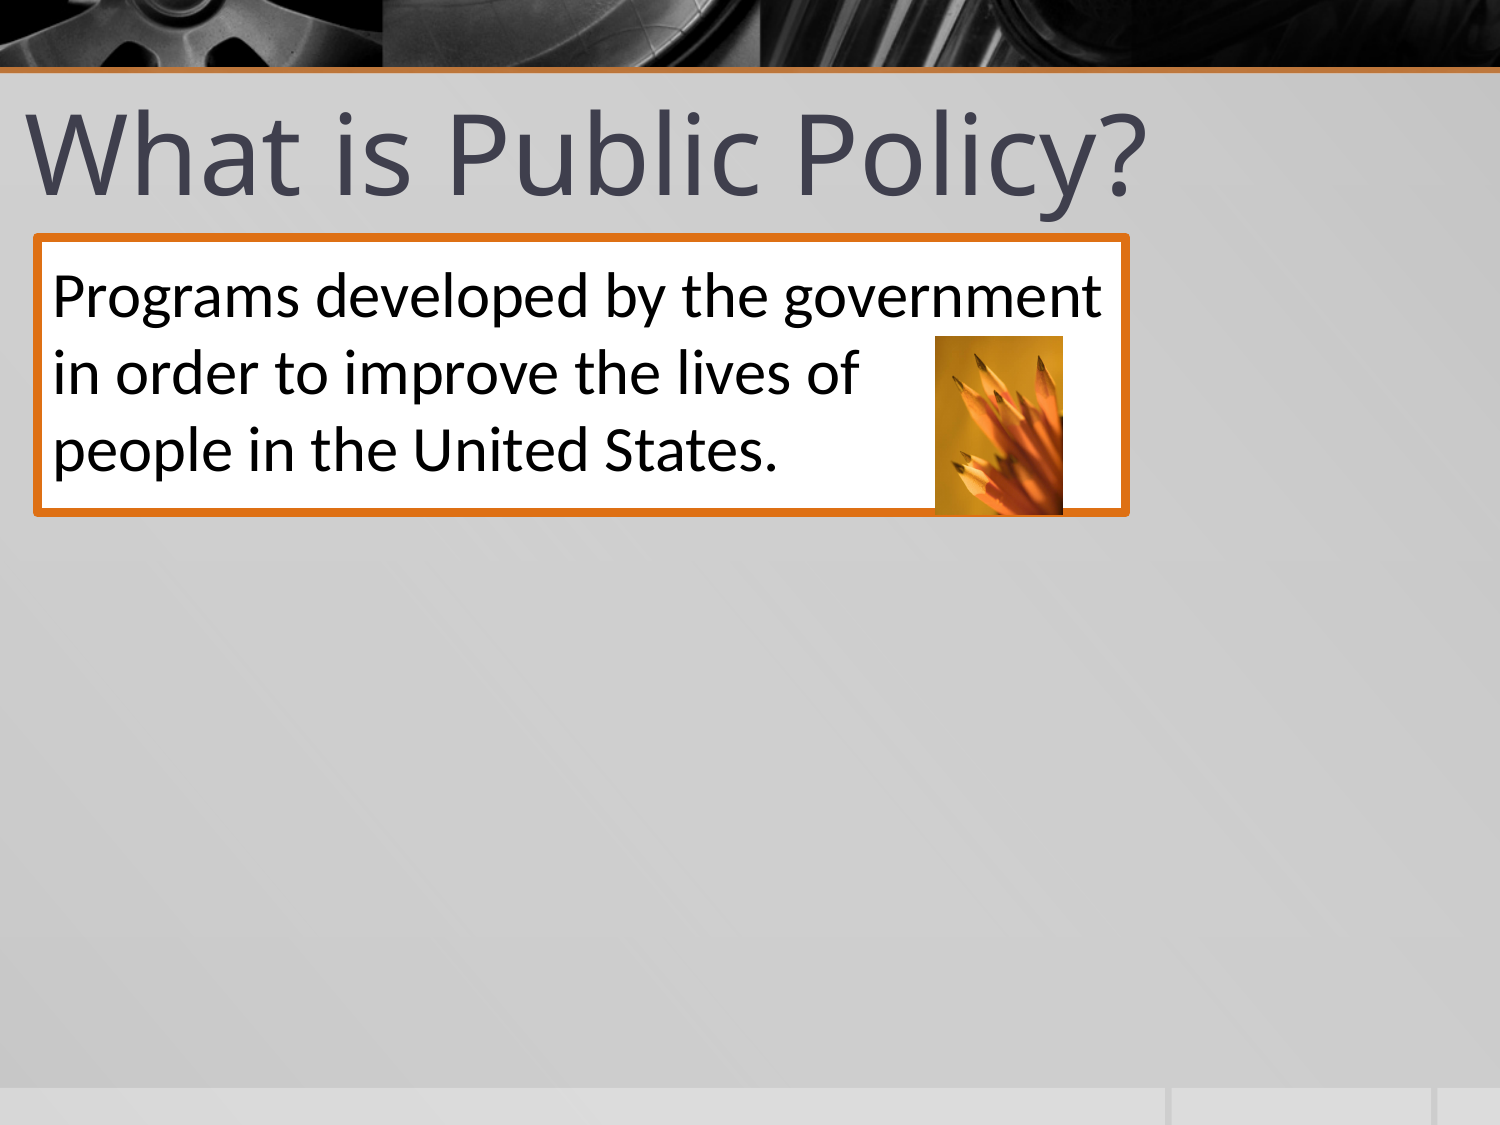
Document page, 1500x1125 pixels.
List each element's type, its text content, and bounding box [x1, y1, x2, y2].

picture [935, 336, 1063, 515]
list Programs developed by the government in order to improve the lives of people in the United States. [36, 236, 1127, 362]
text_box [12, 362, 1500, 1099]
title What is Public Policy? [24, 75, 1500, 225]
picture [0, 0, 1500, 67]
